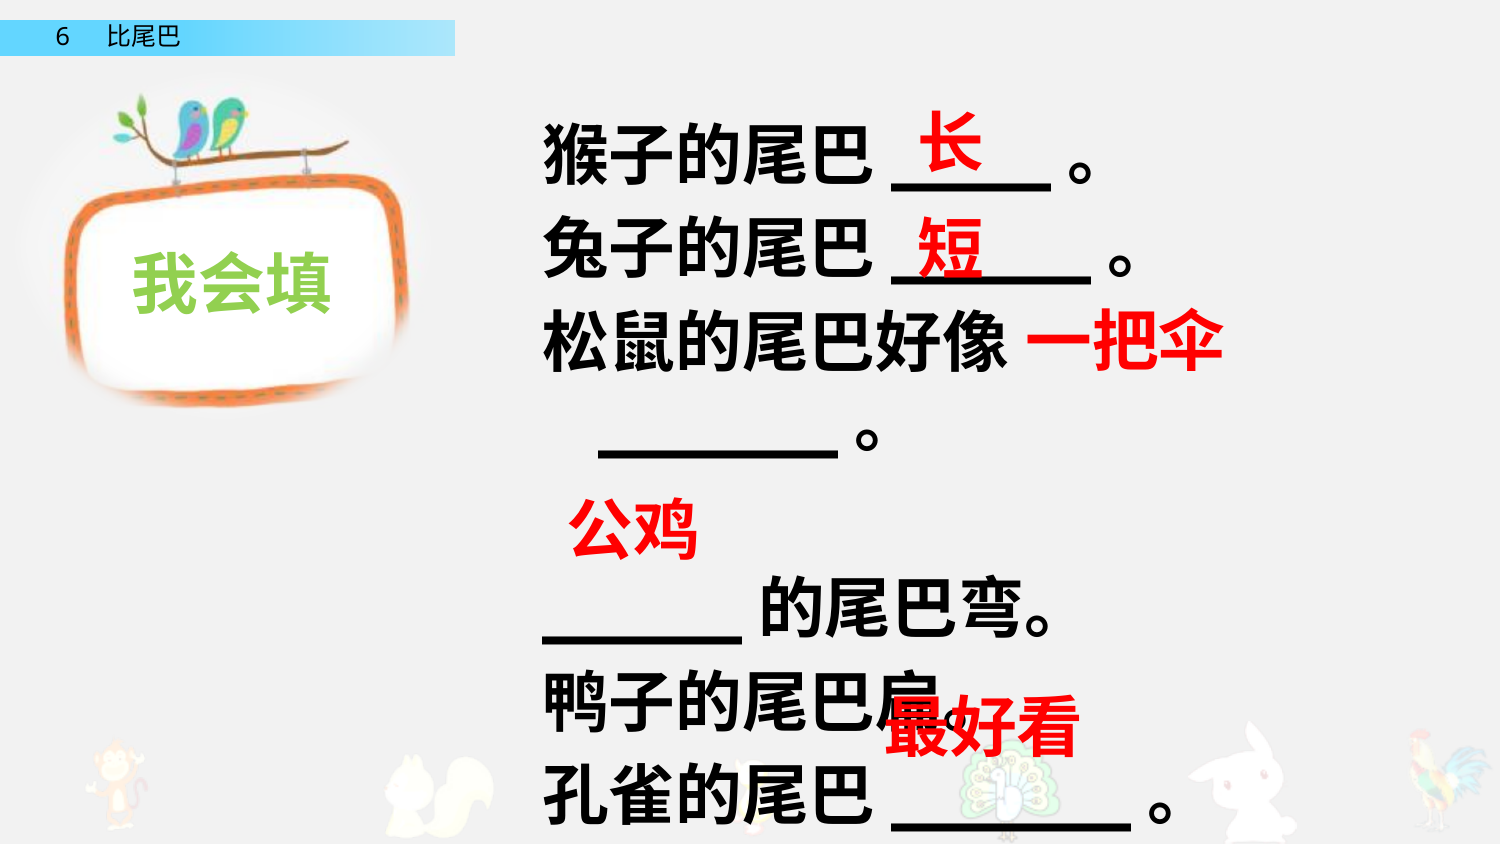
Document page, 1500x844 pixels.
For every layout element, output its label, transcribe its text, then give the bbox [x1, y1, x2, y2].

picture [0, 58, 446, 433]
text_box 猴子的尾巴____。 兔子的尾巴_____。 松鼠的尾巴好像______。 _____的尾巴弯。 鸭子的尾巴扁。 孔雀的尾巴______。 [527, 105, 1351, 840]
text_box 长 [903, 93, 1000, 189]
text_box 一把伞 [1010, 290, 1241, 386]
text_box 短 [903, 199, 1000, 294]
text_box 公鸡 [551, 480, 716, 576]
text_box 最好看 [868, 677, 1099, 773]
